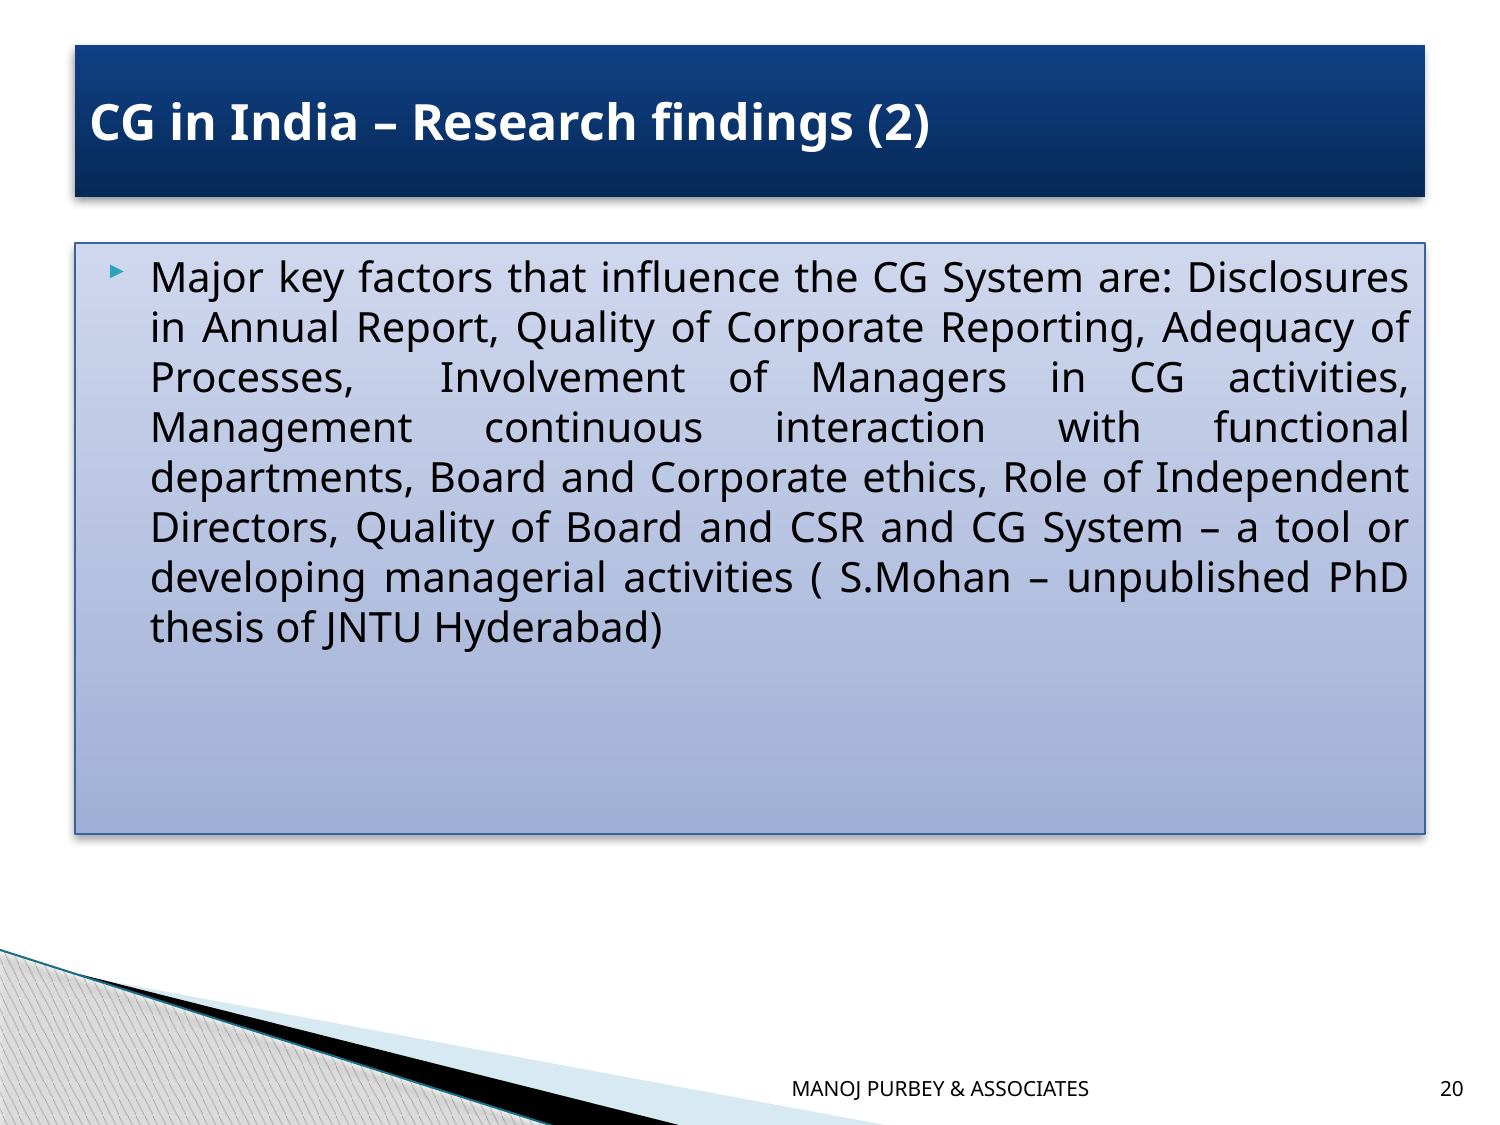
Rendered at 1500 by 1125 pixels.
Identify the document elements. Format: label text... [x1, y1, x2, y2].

title CG in India – Research findings (2) [75, 45, 1425, 197]
footer MANOJ PURBEY & ASSOCIATES [718, 1051, 1105, 1112]
slide_number 20 [1418, 1051, 1479, 1112]
list Major key factors that influence the CG System are: Disclosures in Annual Report, Quality of Corporate Reporting, Adequacy of Processes, Involvement of Managers in CG activities, Management continuous interaction with functional departments, Board and Corporate ethics, Role of Independent Directors, Quality of Board and CSR and CG System – a tool or developing managerial activities ( S.Mohan – unpublished PhD thesis of JNTU Hyderabad) [74, 242, 1426, 835]
